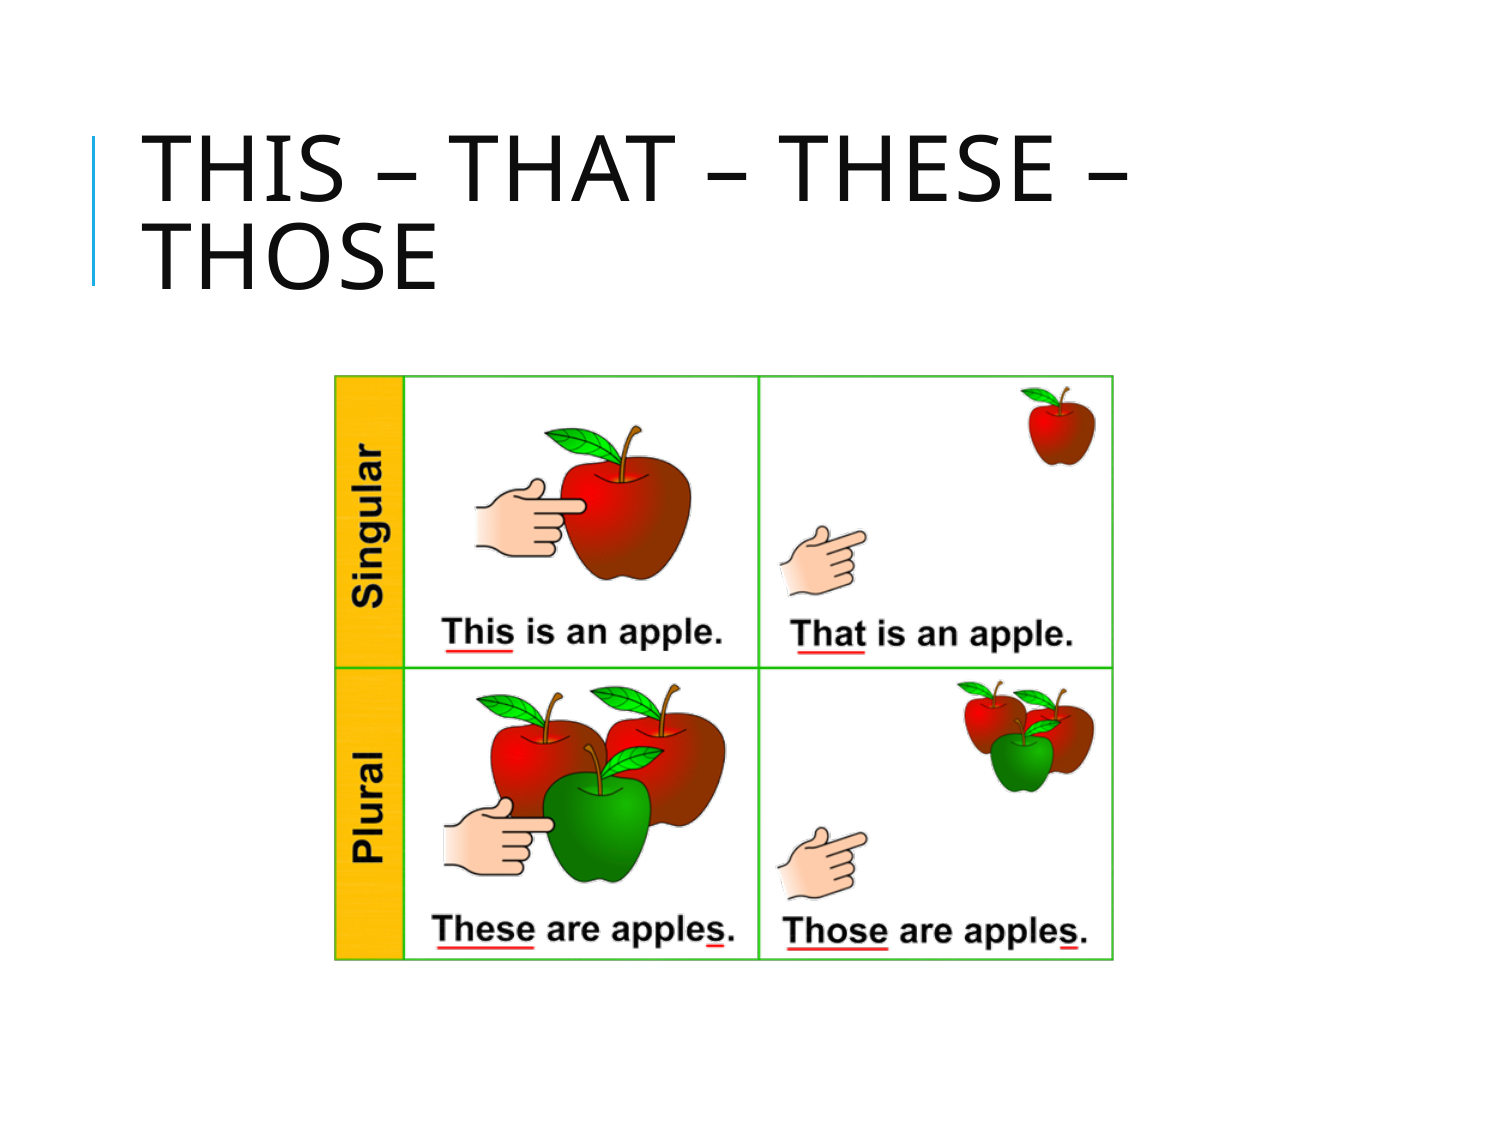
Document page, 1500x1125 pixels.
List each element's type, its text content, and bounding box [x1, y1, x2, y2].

title THIS – that – these – those [126, 96, 1322, 342]
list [331, 373, 1116, 963]
